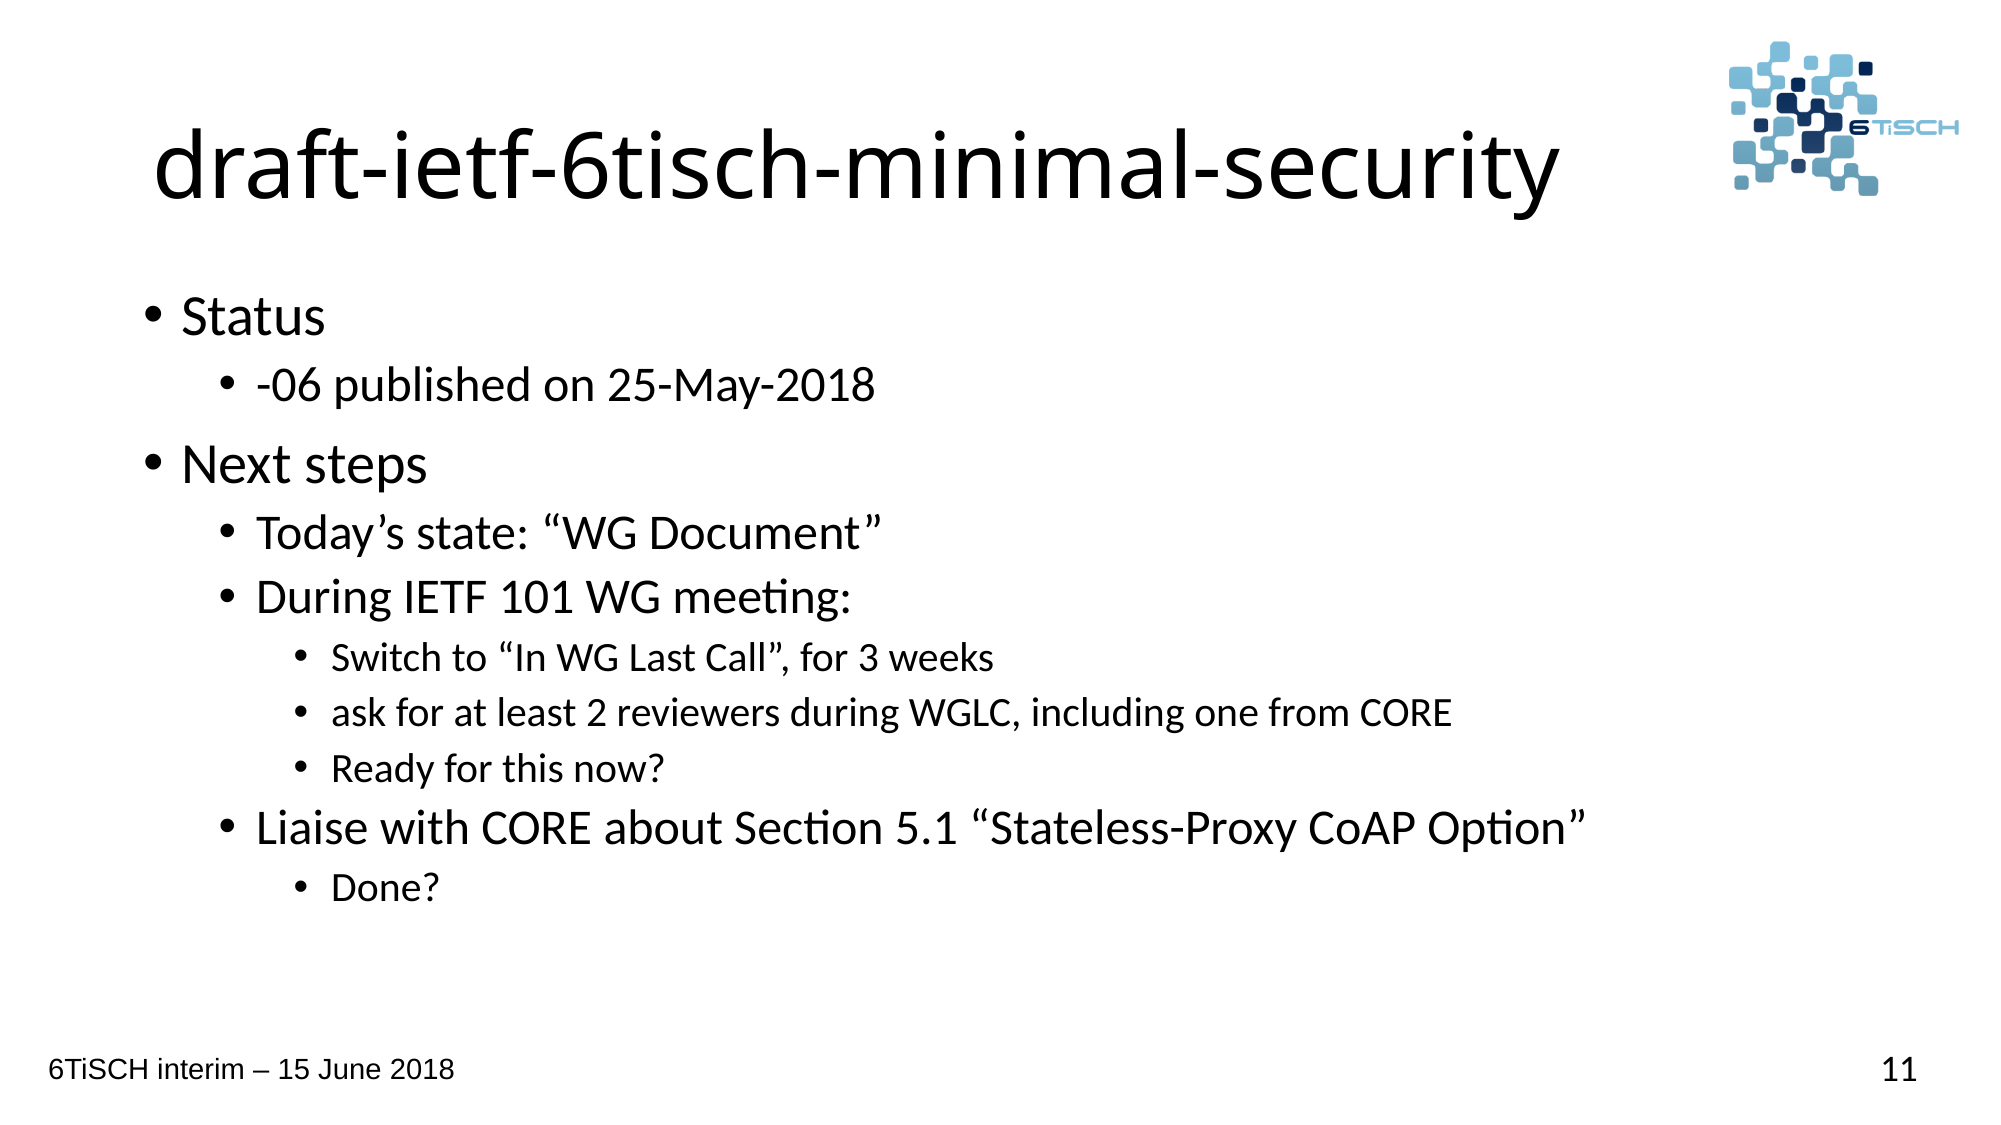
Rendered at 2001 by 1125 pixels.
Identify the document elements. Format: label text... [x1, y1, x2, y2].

slide_number 11 [1482, 1036, 1933, 1097]
picture [1725, 37, 1963, 200]
title draft-ietf-6tisch-minimal-security [137, 59, 1863, 278]
list Status -06 published on 25-May-2018 Next steps Today’s state: “WG Document” During IETF 101 WG meeting: Switch to “In WG Last Call”, for 3 weeks ask for at least 2 reviewers during WGLC, including one from CORE Ready for this now? Liaise with CORE about Section 5.1 “Stateless-Proxy CoAP Option” Done? [128, 277, 1854, 992]
